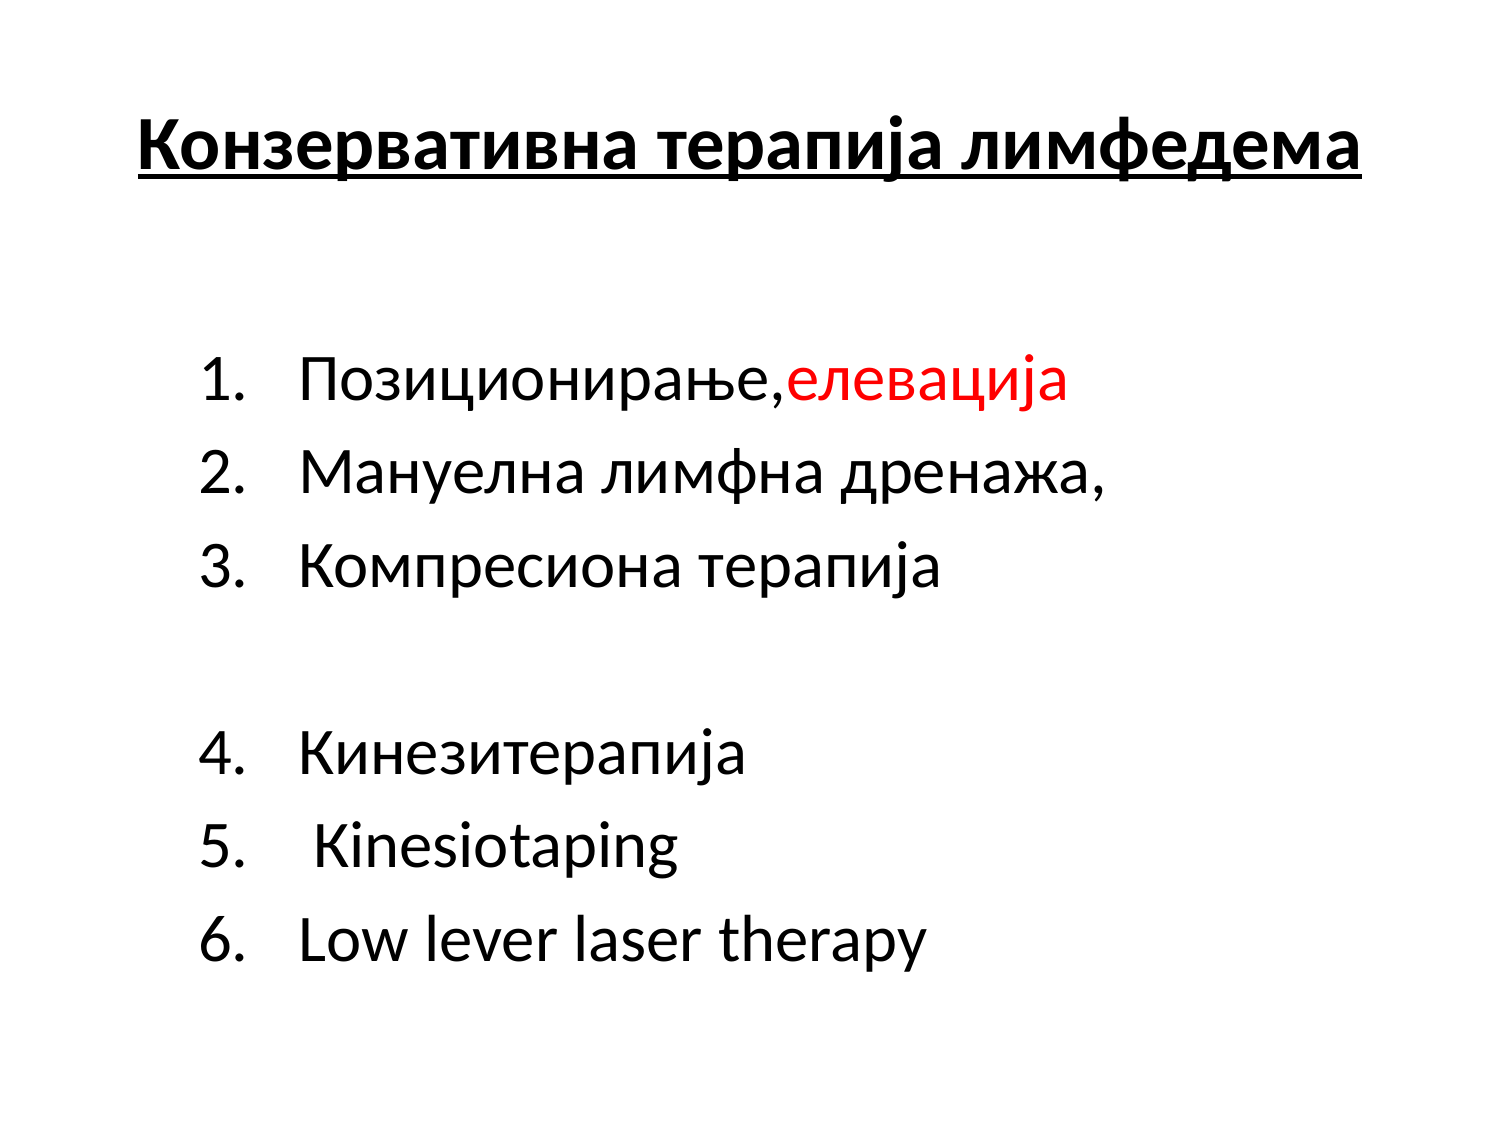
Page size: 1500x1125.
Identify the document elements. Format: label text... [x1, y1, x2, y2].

list Позиционирање,елевација Мануелна лимфна дренажа, Компресиона терапија Кинезитерапија Кinesiotaping Lоw lever laser therapy [183, 326, 1355, 1070]
title Конзервативна терапија лимфедема [75, 45, 1425, 233]
